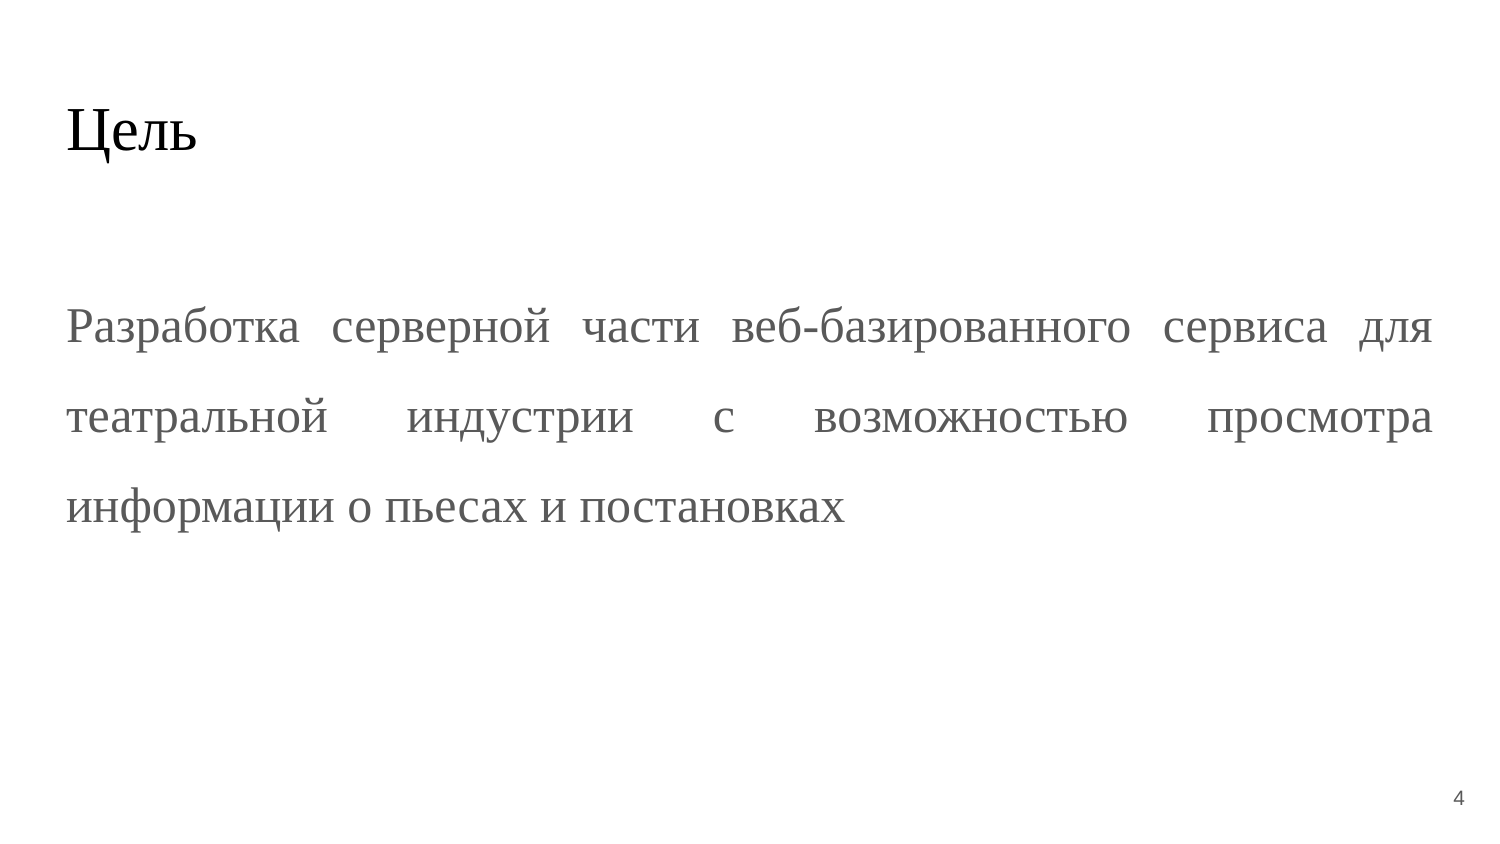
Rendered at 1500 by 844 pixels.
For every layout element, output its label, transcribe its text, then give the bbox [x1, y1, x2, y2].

slide_number 4 [1389, 764, 1480, 830]
title Цель [51, 72, 1449, 167]
list Разработка серверной части веб-базированного сервиса для театральной индустрии с возможностью просмотра информации о пьесах и постановках [51, 247, 1449, 808]
